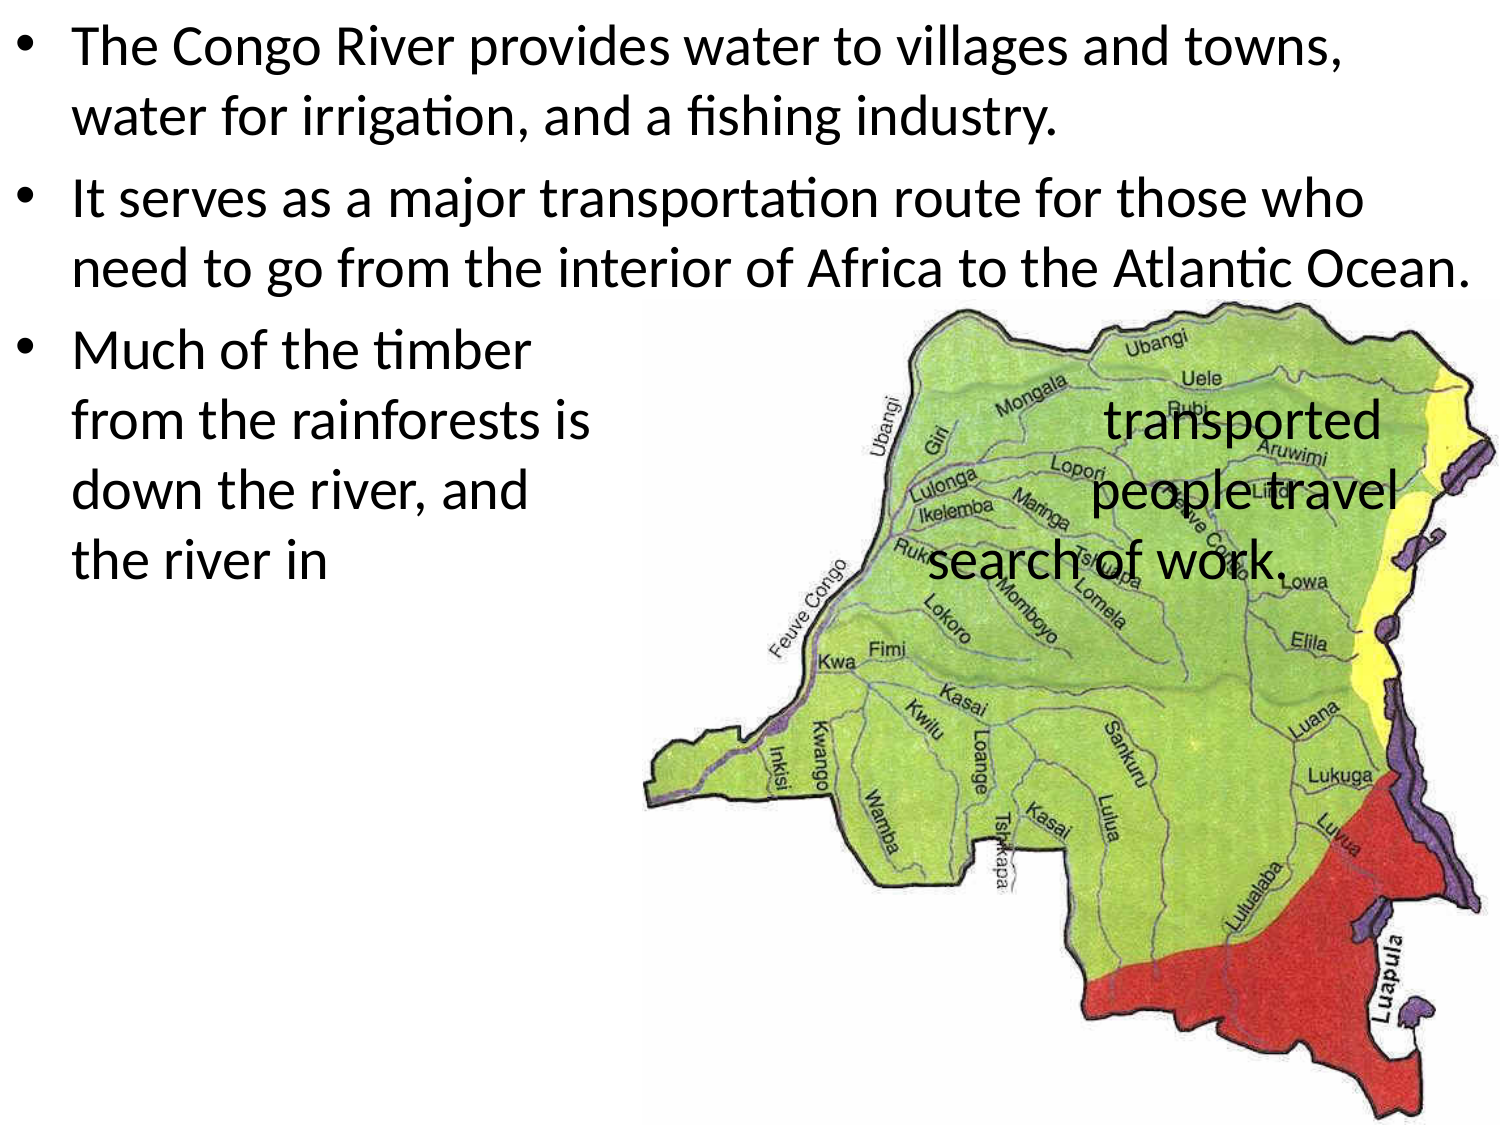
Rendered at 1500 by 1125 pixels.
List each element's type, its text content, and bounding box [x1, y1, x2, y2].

list The Congo River provides water to villages and towns, water for irrigation, and a fishing industry. It serves as a major transportation route for those who need to go from the interior of Africa to the Atlantic Ocean. Much of the timber from the rainforests is transported down the river, and people travel the river in search of work. [0, 0, 1500, 743]
picture [642, 299, 1500, 1125]
